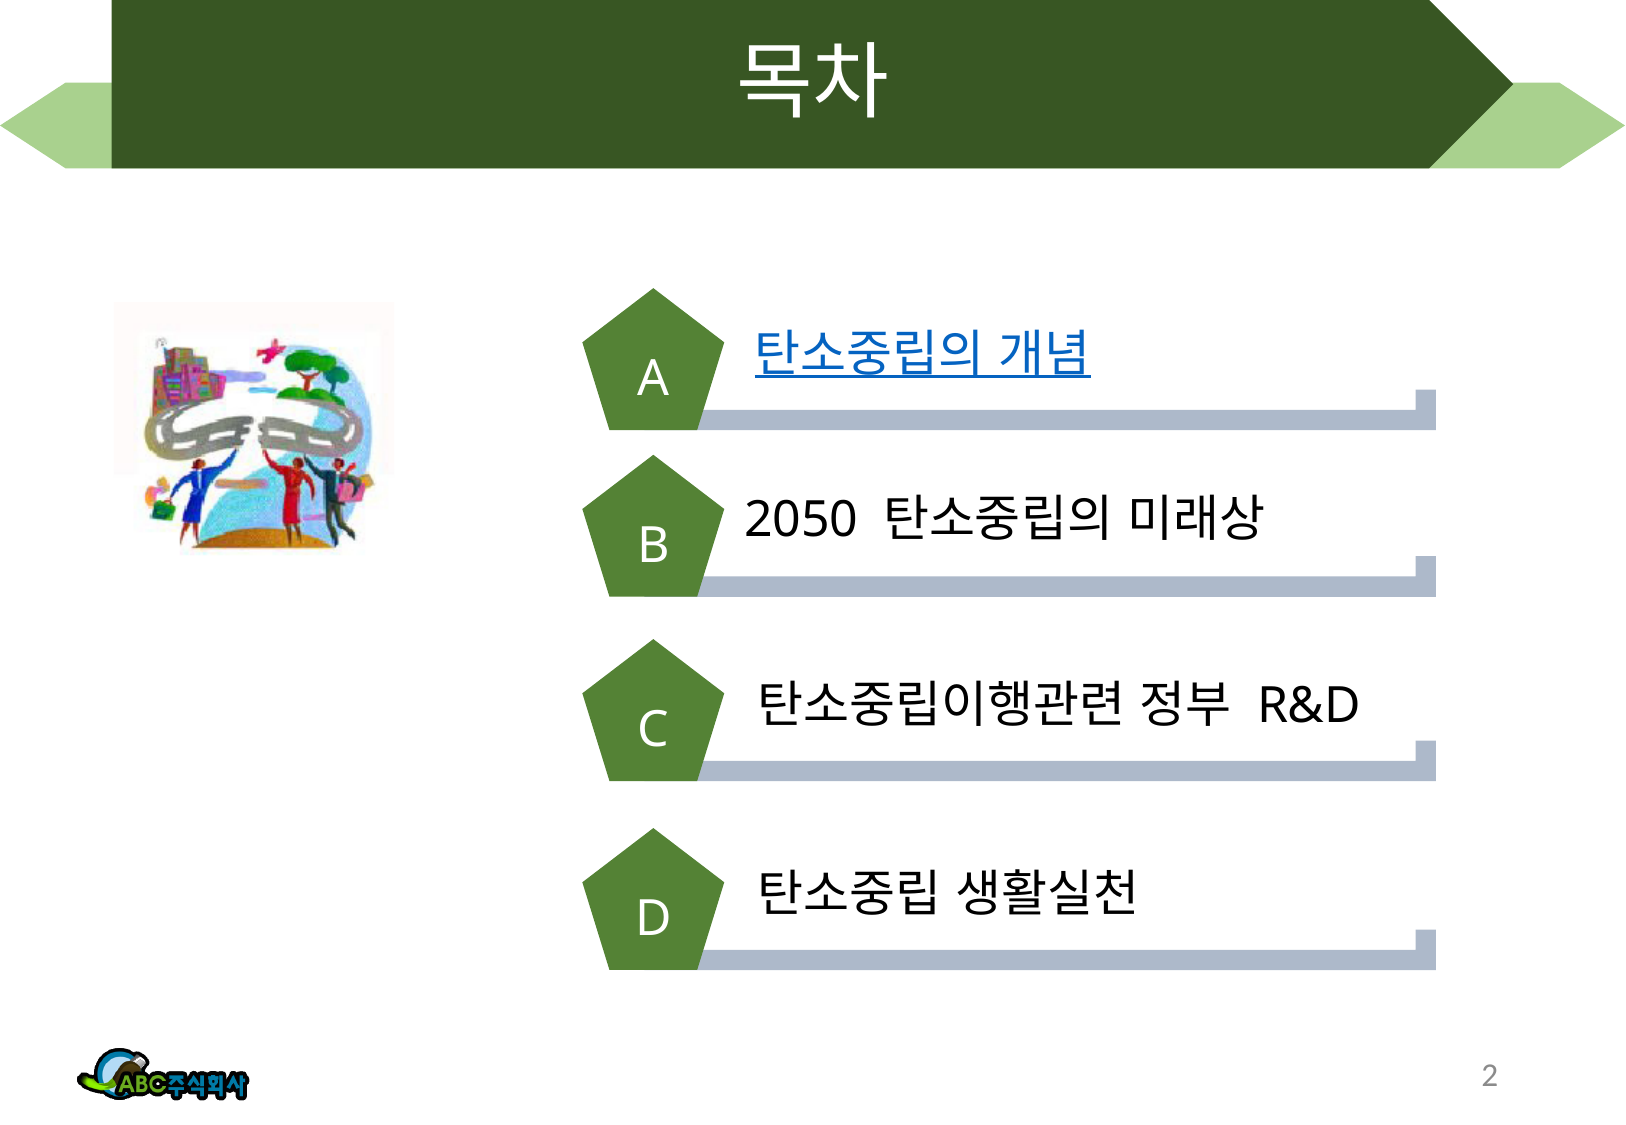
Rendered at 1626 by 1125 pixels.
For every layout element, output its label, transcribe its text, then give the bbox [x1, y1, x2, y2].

text_box [699, 555, 1437, 598]
text_box A [581, 286, 716, 432]
text_box B [581, 453, 716, 598]
text_box 탄소중립 생활실천 [716, 853, 1366, 929]
picture [113, 301, 395, 557]
text_box 2050 탄소중립의 미래상 [716, 478, 1366, 554]
title 목차 [0, 0, 1625, 169]
text_box 탄소중립이행관련 정부 R&D [716, 664, 1440, 740]
text_box [699, 740, 1437, 782]
text_box [699, 389, 1437, 431]
text_box [699, 929, 1437, 971]
text_box D [581, 826, 716, 972]
text_box 탄소중립의 개념 [716, 313, 1366, 401]
text_box C [581, 637, 716, 783]
slide_number 2 [1147, 1042, 1514, 1103]
picture [69, 1042, 254, 1104]
